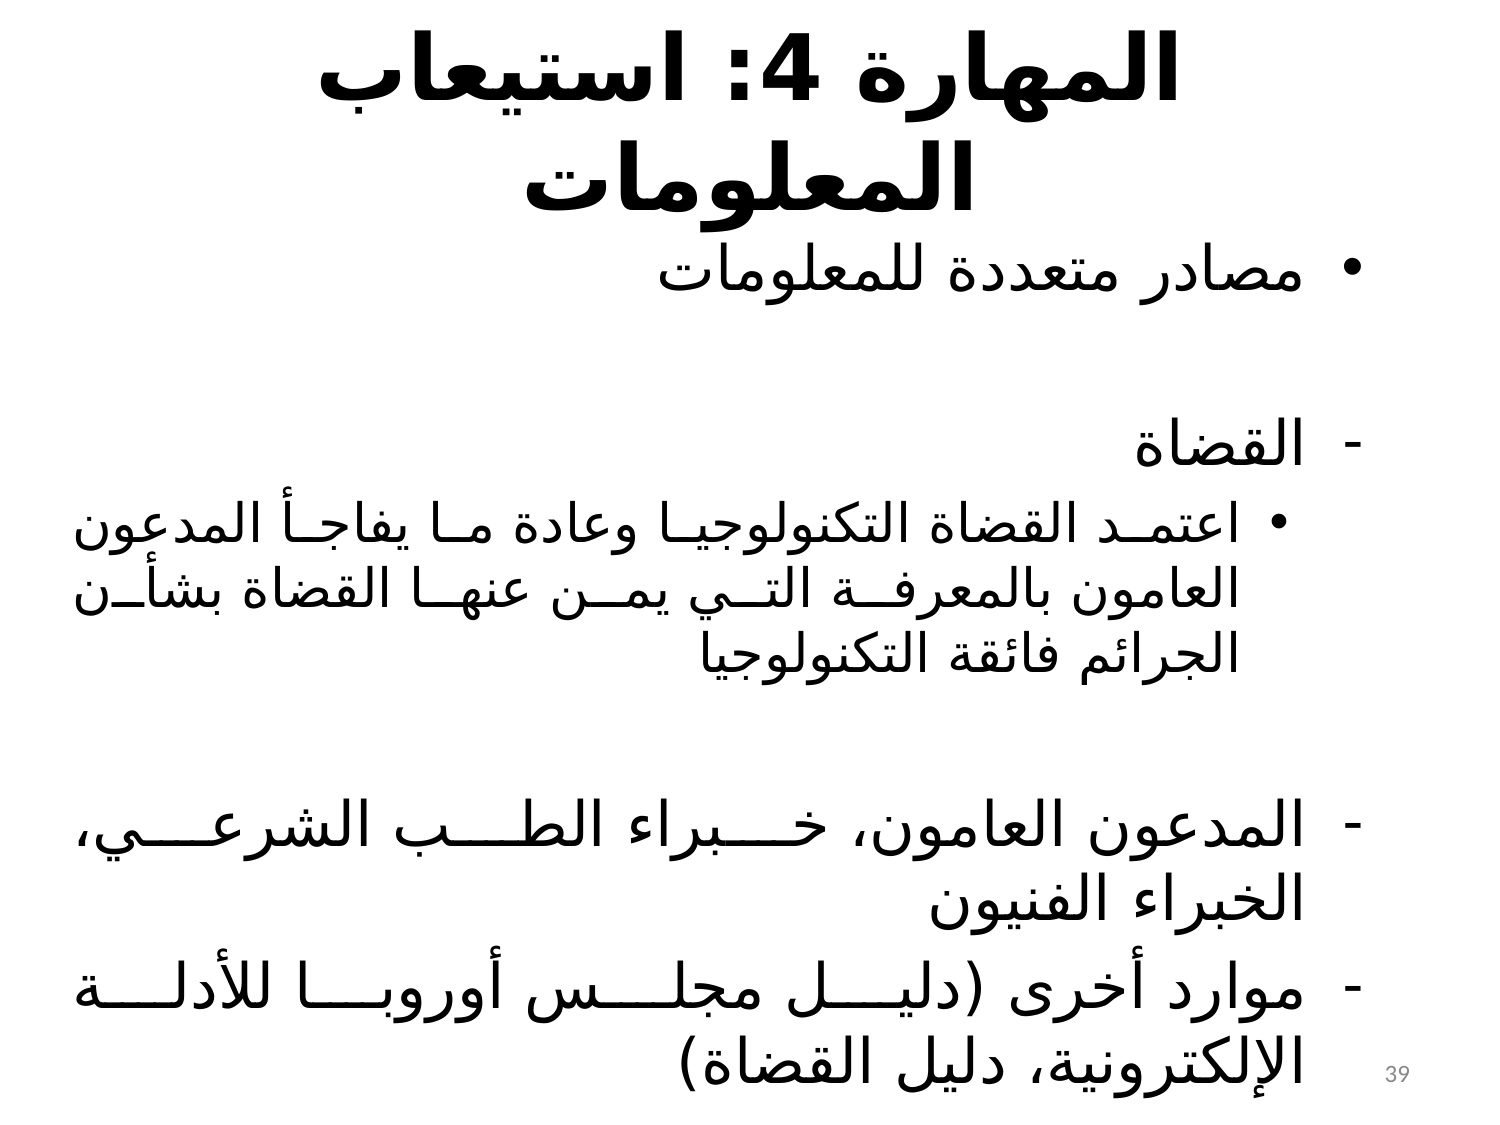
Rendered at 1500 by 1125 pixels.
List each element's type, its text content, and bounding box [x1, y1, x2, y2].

text_box مصادر متعددة للمعلومات القضاة اعتمد القضاة التكنولوجيا وعادة ما يفاجأ المدعون العامون بالمعرفة التي يمن عنها القضاة بشأن الجرائم فائقة التكنولوجيا المدعون العامون، خبراء الطب الشرعي، الخبراء الفنيون موارد أخرى (دليل مجلس أوروبا للأدلة الإلكترونية، دليل القضاة) [57, 220, 1379, 1097]
slide_number 39 [1074, 1042, 1425, 1103]
title المهارة 4: استيعاب المعلومات [75, 24, 1425, 213]
